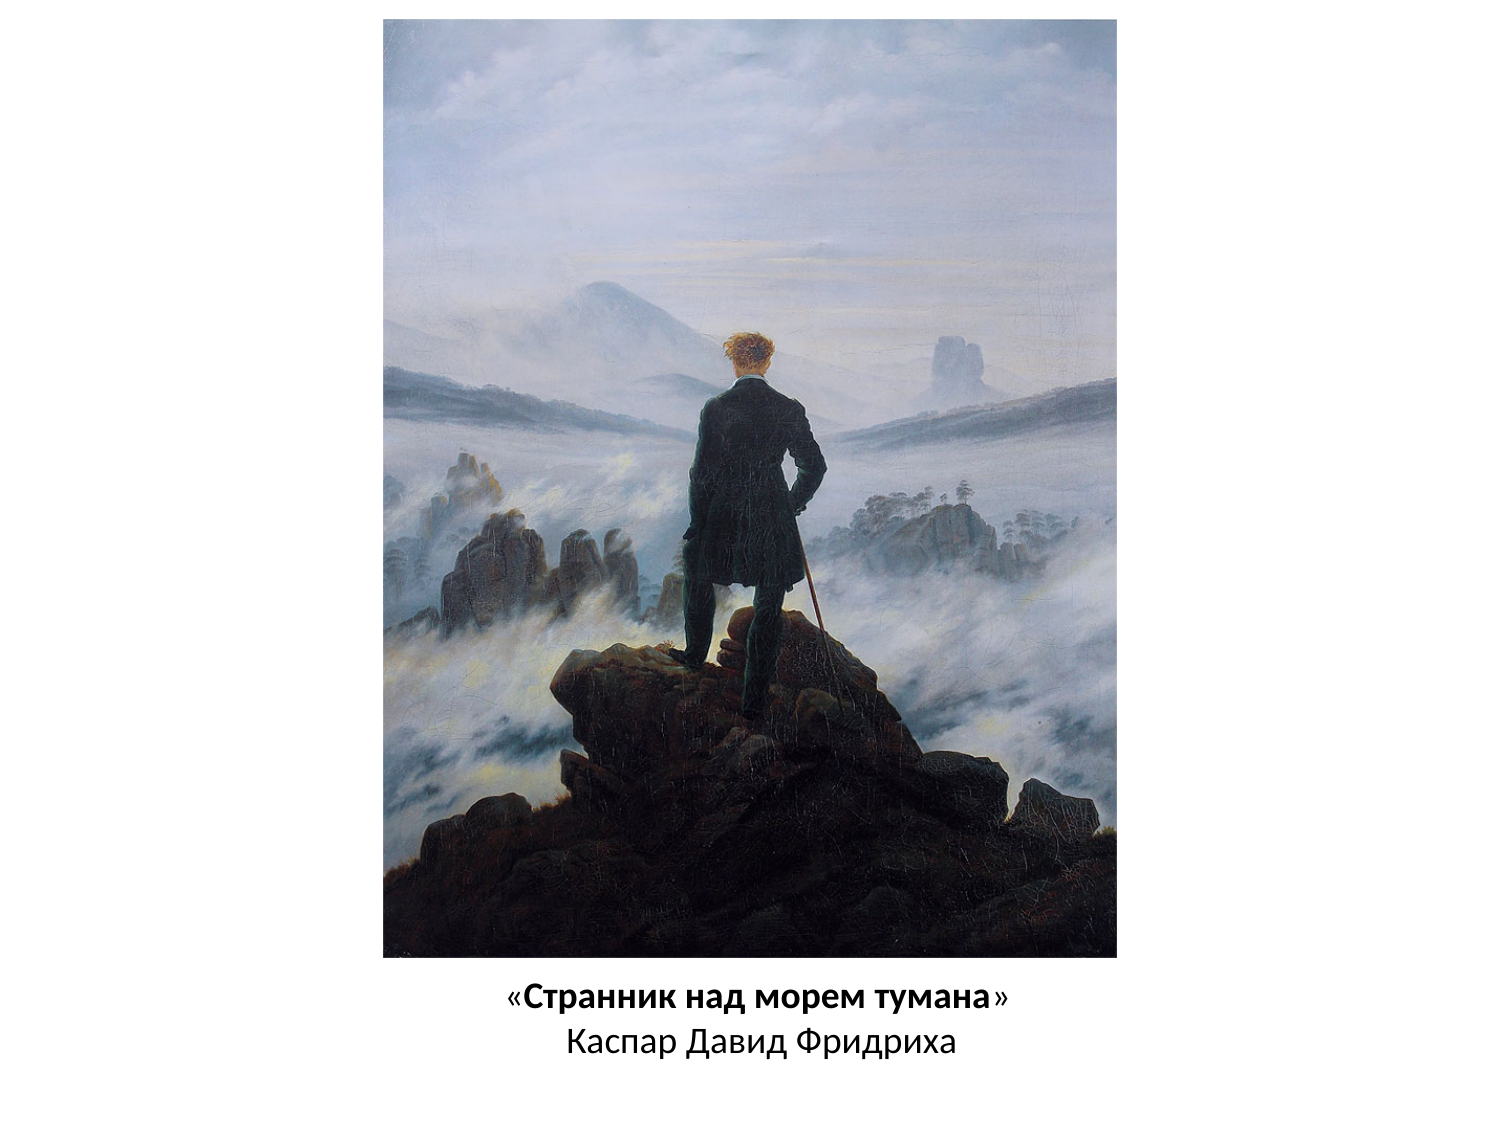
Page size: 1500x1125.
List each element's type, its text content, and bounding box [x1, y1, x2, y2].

text_box «Странник над морем тумана» Каспар Давид Фридриха [100, 964, 1424, 1069]
picture [383, 18, 1117, 958]
